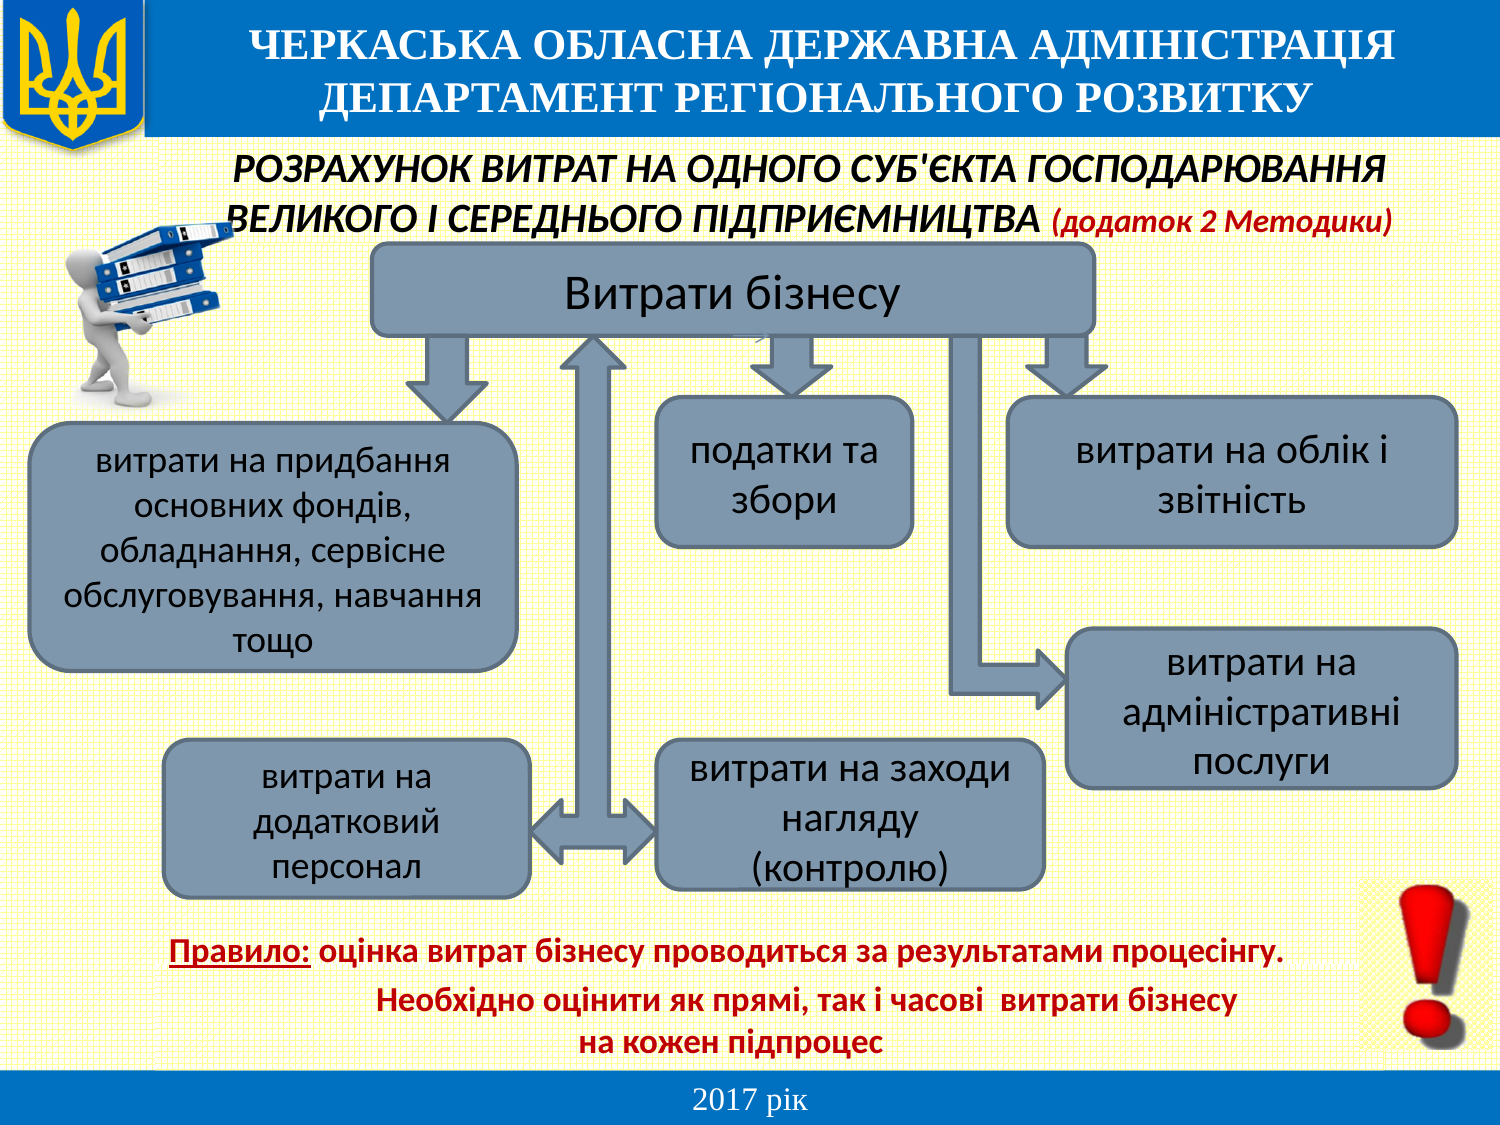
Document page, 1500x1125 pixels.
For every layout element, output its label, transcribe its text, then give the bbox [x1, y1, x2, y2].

text_box витрати на адміністративні послуги [1064, 626, 1459, 791]
text_box витрати на заходи нагляду (контролю) [654, 737, 1047, 892]
picture [29, 191, 274, 424]
text_box витрати на додатковий персонал [161, 737, 532, 900]
text_box [750, 333, 834, 399]
text_box Витрати бізнесу [369, 241, 1097, 338]
text_box [1024, 333, 1109, 399]
text_box РОЗРАХУНОК ВИТРАТ НА ОДНОГО СУБ'ЄКТА ГОСПОДАРЮВАННЯ ВЕЛИКОГО І СЕРЕДНЬОГО ПІДПРИЄМНИЦТВА (додаток 2 Методики) [159, 137, 1459, 244]
text_box витрати на облік і звітність [1005, 394, 1459, 550]
text_box податки та збори [654, 394, 915, 550]
text_box [948, 333, 1069, 711]
text_box [527, 333, 659, 866]
text_box [405, 333, 489, 426]
picture [1359, 878, 1493, 1050]
text_box витрати на придбання основних фондів, обладнання, сервісне обслуговування, навчання тощо [27, 420, 519, 674]
picture [0, 0, 145, 151]
list 2017 рік [0, 1070, 1500, 1125]
title ЧЕРКАСЬКА ОБЛАСНА ДЕРЖАВНА АДМІНІСТРАЦІЯ ДЕПАРТАМЕНТ РЕГІОНАЛЬНОГО РОЗВИТКУ [151, 0, 1500, 138]
list Правило: оцінка витрат бізнесу проводиться за результатами процесінгу. Необхідно оцінити як прямі, так і часові витрати бізнесу на кожен підпроцес [53, 920, 1409, 1071]
